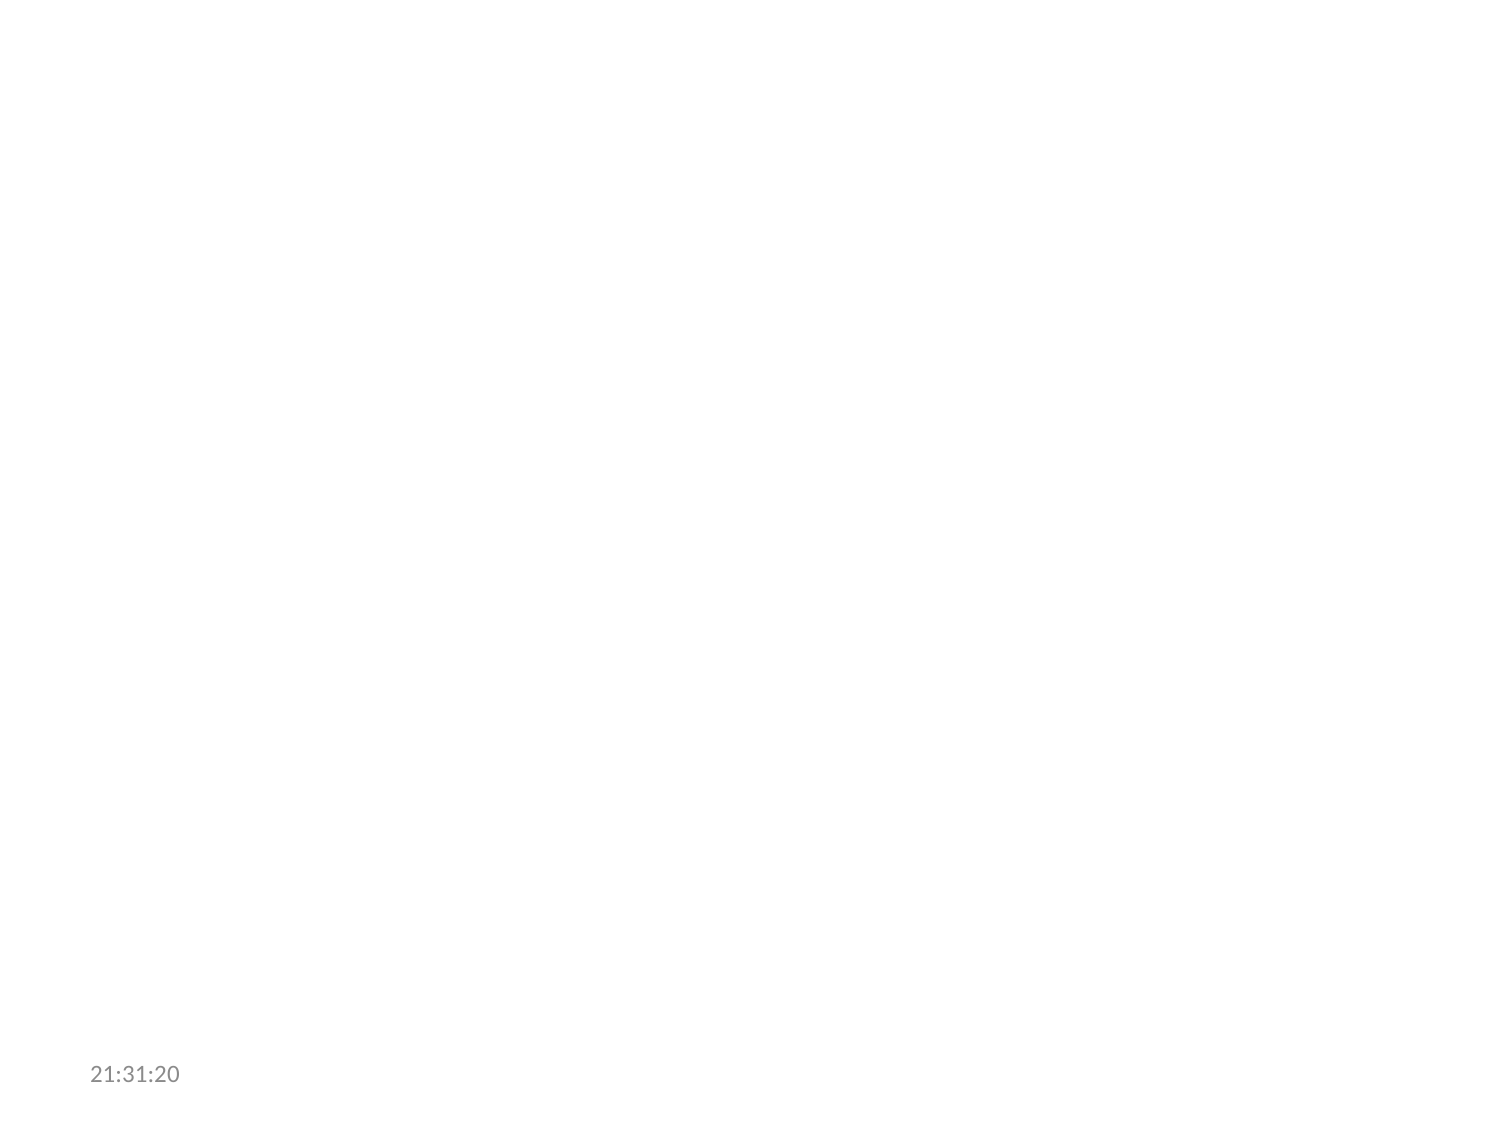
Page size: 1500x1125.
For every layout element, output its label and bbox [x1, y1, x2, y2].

slide_number [75, 1042, 425, 1103]
